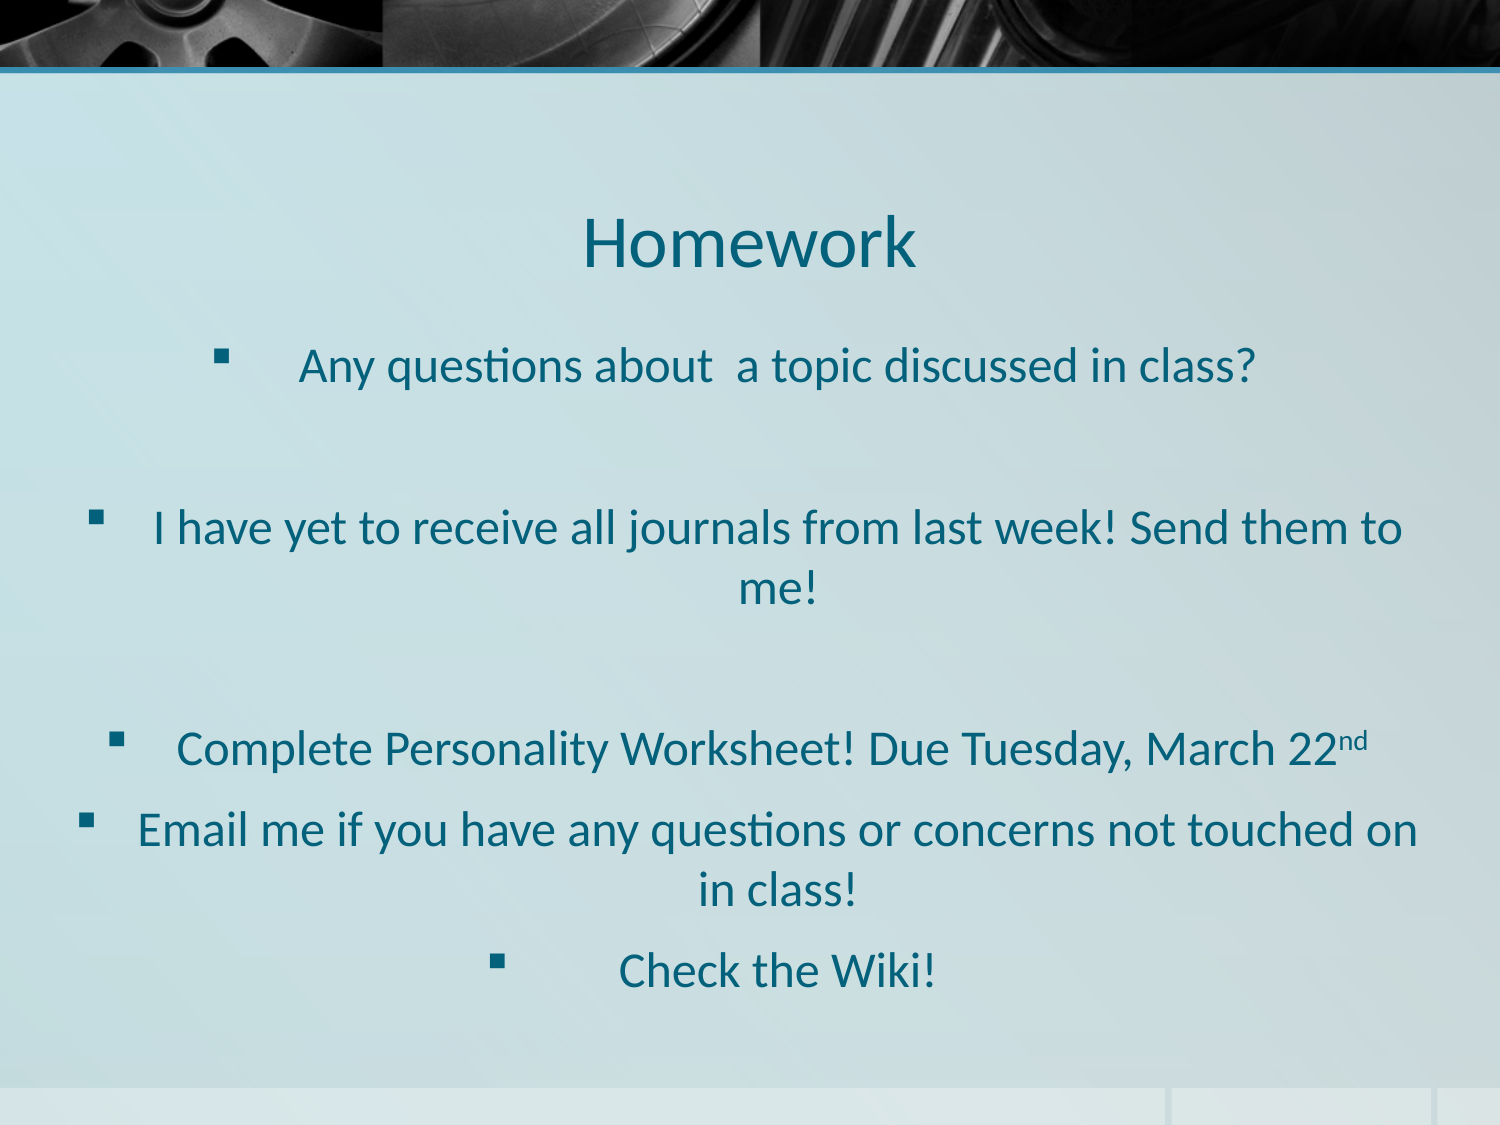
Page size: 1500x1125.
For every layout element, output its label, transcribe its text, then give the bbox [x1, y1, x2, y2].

picture [0, 0, 1500, 67]
title Homework [75, 162, 1425, 313]
list Any questions about a topic discussed in class? I have yet to receive all journals from last week! Send them to me! Complete Personality Worksheet! Due Tuesday, March 22nd Email me if you have any questions or concerns not touched on in class! Check the Wiki! [75, 324, 1425, 1005]
